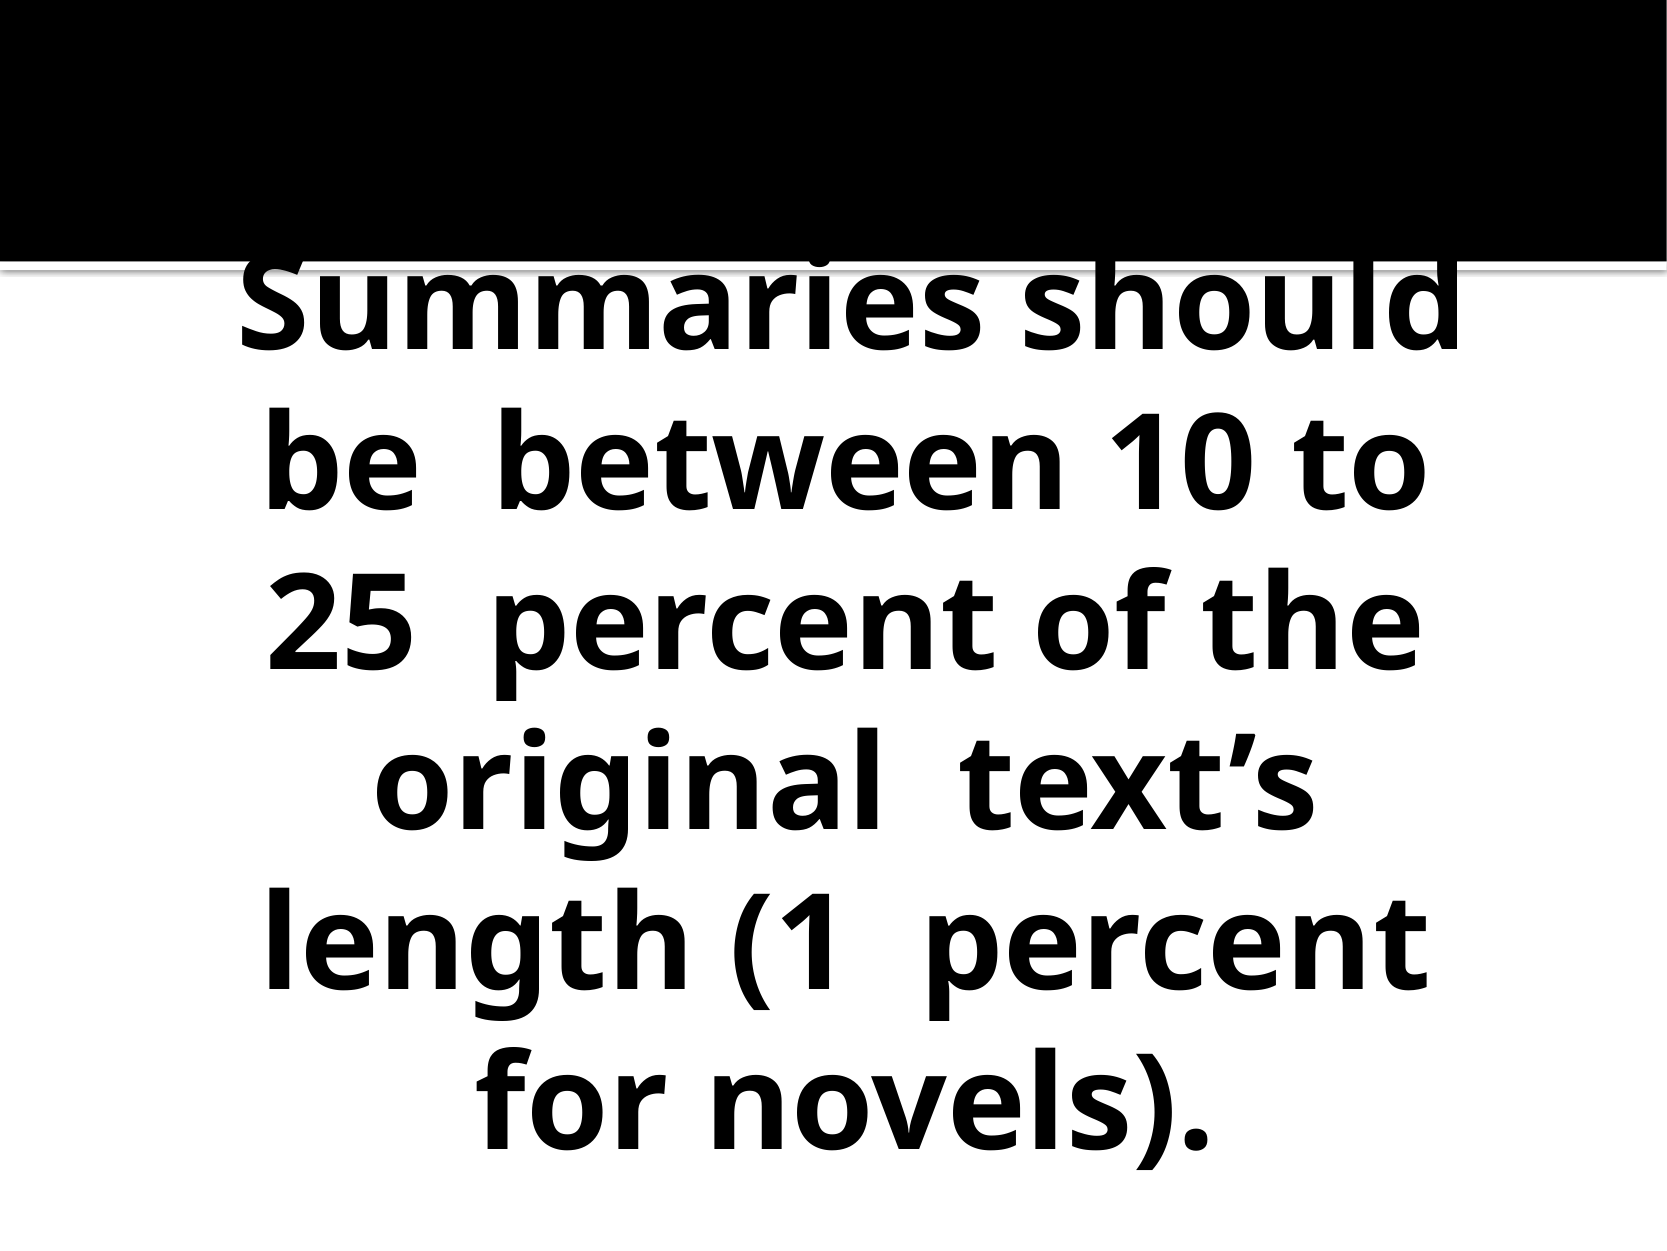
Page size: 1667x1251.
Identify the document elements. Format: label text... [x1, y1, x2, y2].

title Summaries should be between 10 to 25 percent of the original text’s length (1 percent for novels). [190, 214, 1499, 1177]
